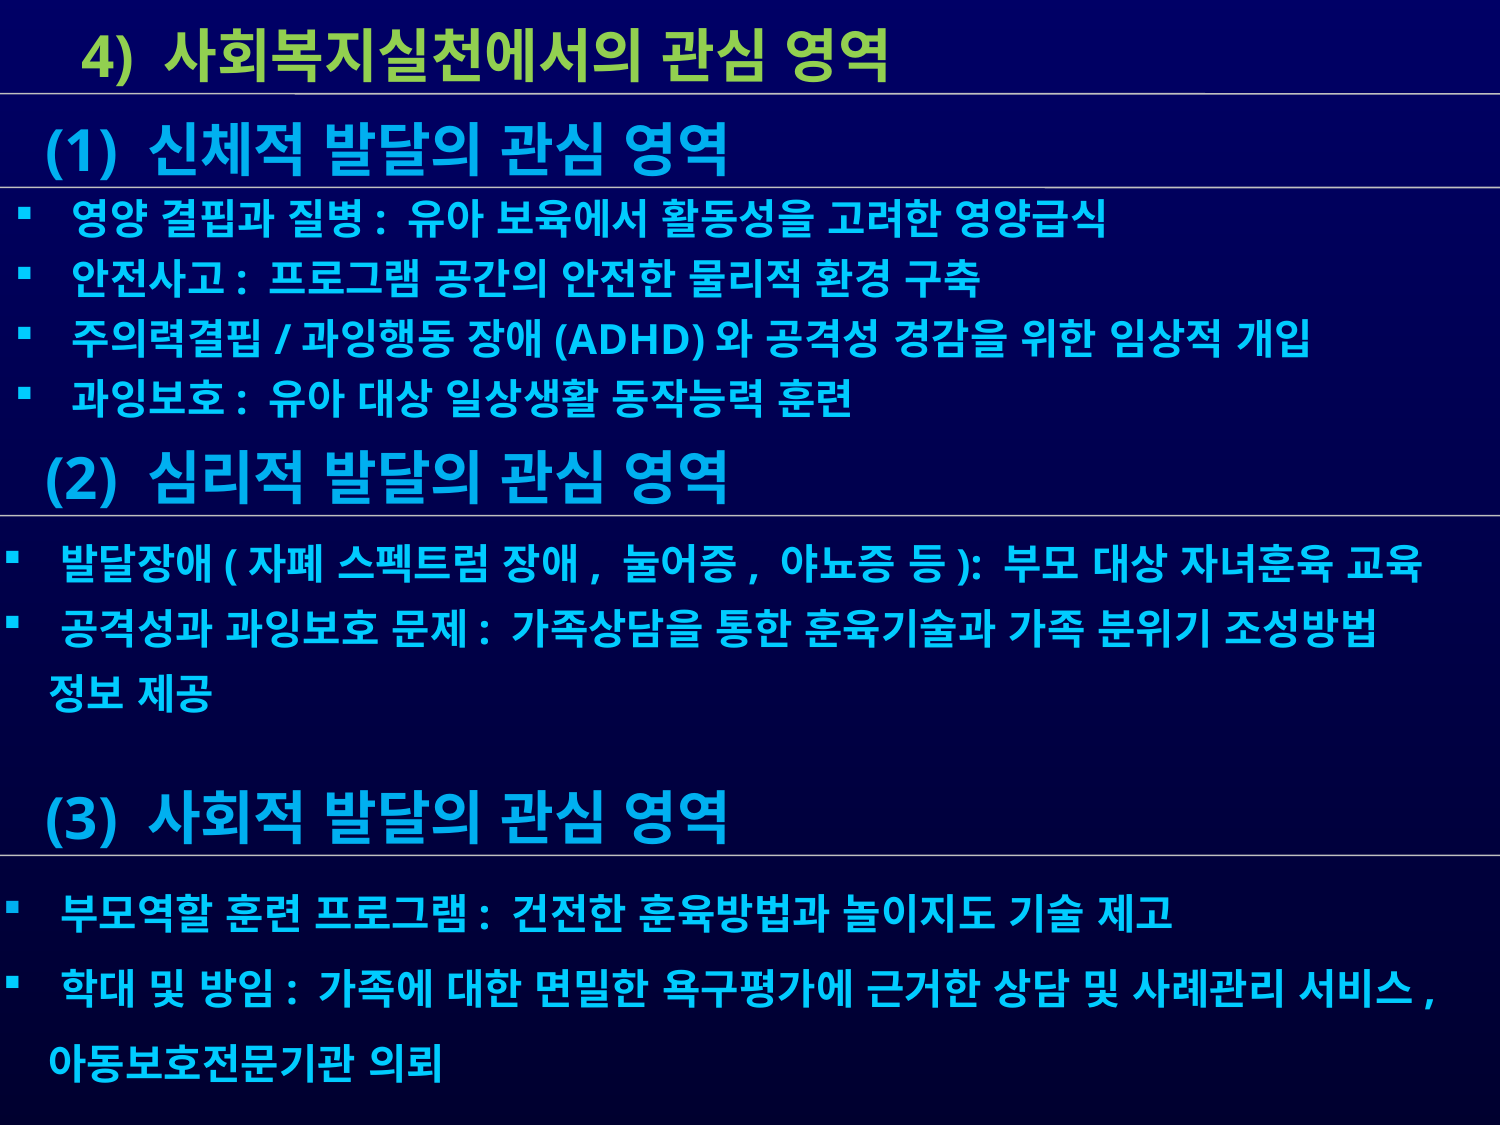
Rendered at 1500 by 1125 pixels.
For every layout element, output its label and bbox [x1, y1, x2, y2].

text_box [0, 11, 1500, 1098]
